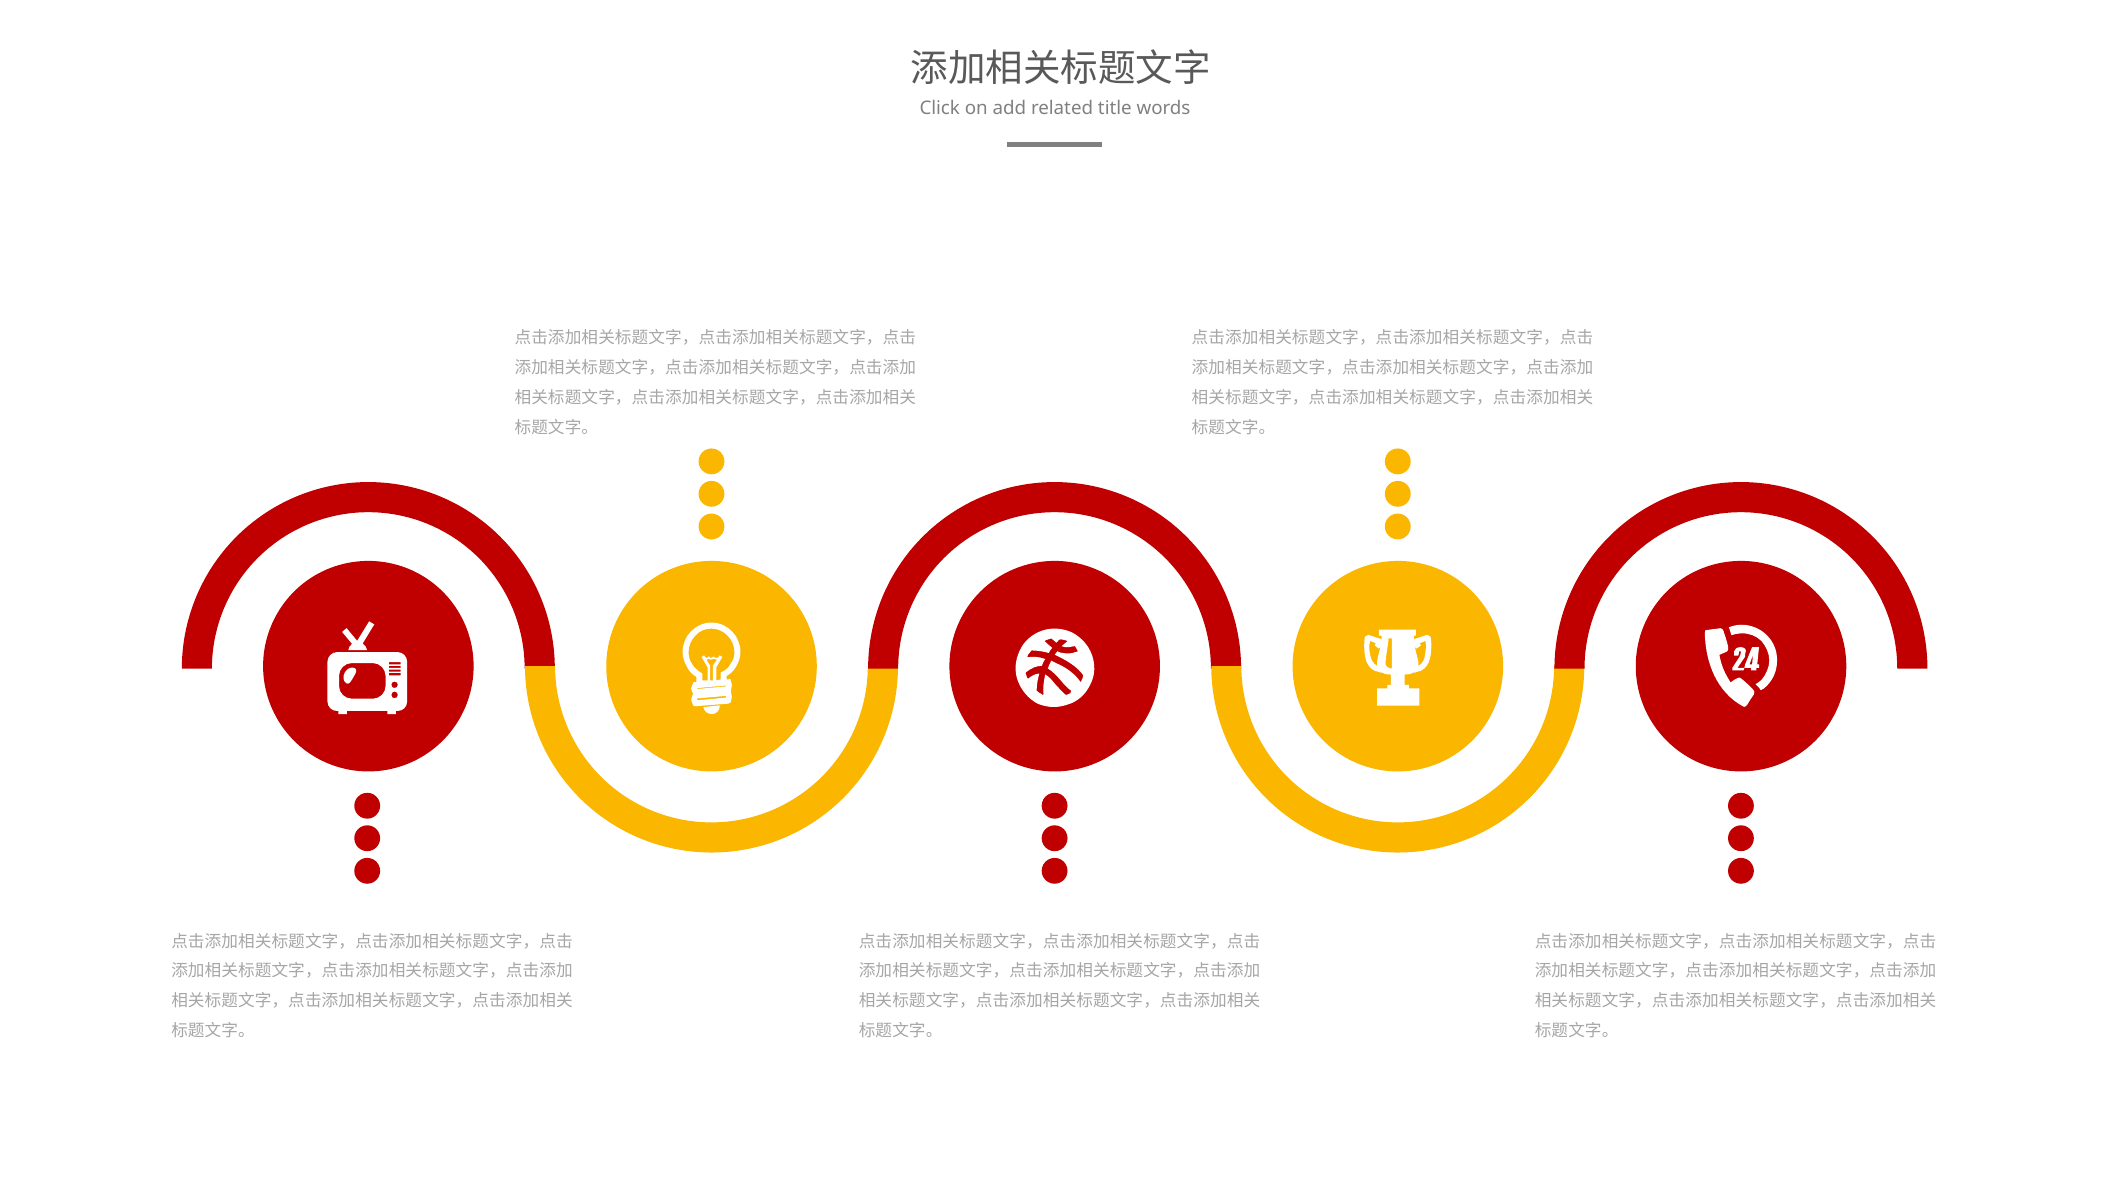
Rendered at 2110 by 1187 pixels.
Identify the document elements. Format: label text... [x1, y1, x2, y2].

text_box 点击添加相关标题文字，点击添加相关标题文字，点击添加相关标题文字，点击添加相关标题文字，点击添加相关标题文字，点击添加相关标题文字，点击添加相关标题文字。 [844, 912, 1286, 1048]
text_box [949, 560, 1160, 772]
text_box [354, 792, 381, 884]
text_box 点击添加相关标题文字，点击添加相关标题文字，点击添加相关标题文字，点击添加相关标题文字，点击添加相关标题文字，点击添加相关标题文字，点击添加相关标题文字。 [499, 309, 942, 445]
text_box Click on add related title words [877, 89, 1232, 124]
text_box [1384, 448, 1411, 540]
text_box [1041, 792, 1068, 884]
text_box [263, 560, 474, 772]
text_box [1635, 560, 1847, 772]
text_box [698, 448, 725, 540]
text_box 点击添加相关标题文字，点击添加相关标题文字，点击添加相关标题文字，点击添加相关标题文字，点击添加相关标题文字，点击添加相关标题文字，点击添加相关标题文字。 [156, 912, 599, 1048]
text_box 点击添加相关标题文字，点击添加相关标题文字，点击添加相关标题文字，点击添加相关标题文字，点击添加相关标题文字，点击添加相关标题文字，点击添加相关标题文字。 [1176, 309, 1619, 445]
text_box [1727, 792, 1754, 884]
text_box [606, 560, 817, 772]
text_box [1292, 560, 1504, 772]
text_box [181, 479, 1928, 856]
text_box 添加相关标题文字 [877, 37, 1245, 95]
text_box 点击添加相关标题文字，点击添加相关标题文字，点击添加相关标题文字，点击添加相关标题文字，点击添加相关标题文字，点击添加相关标题文字，点击添加相关标题文字。 [1520, 912, 1962, 1048]
